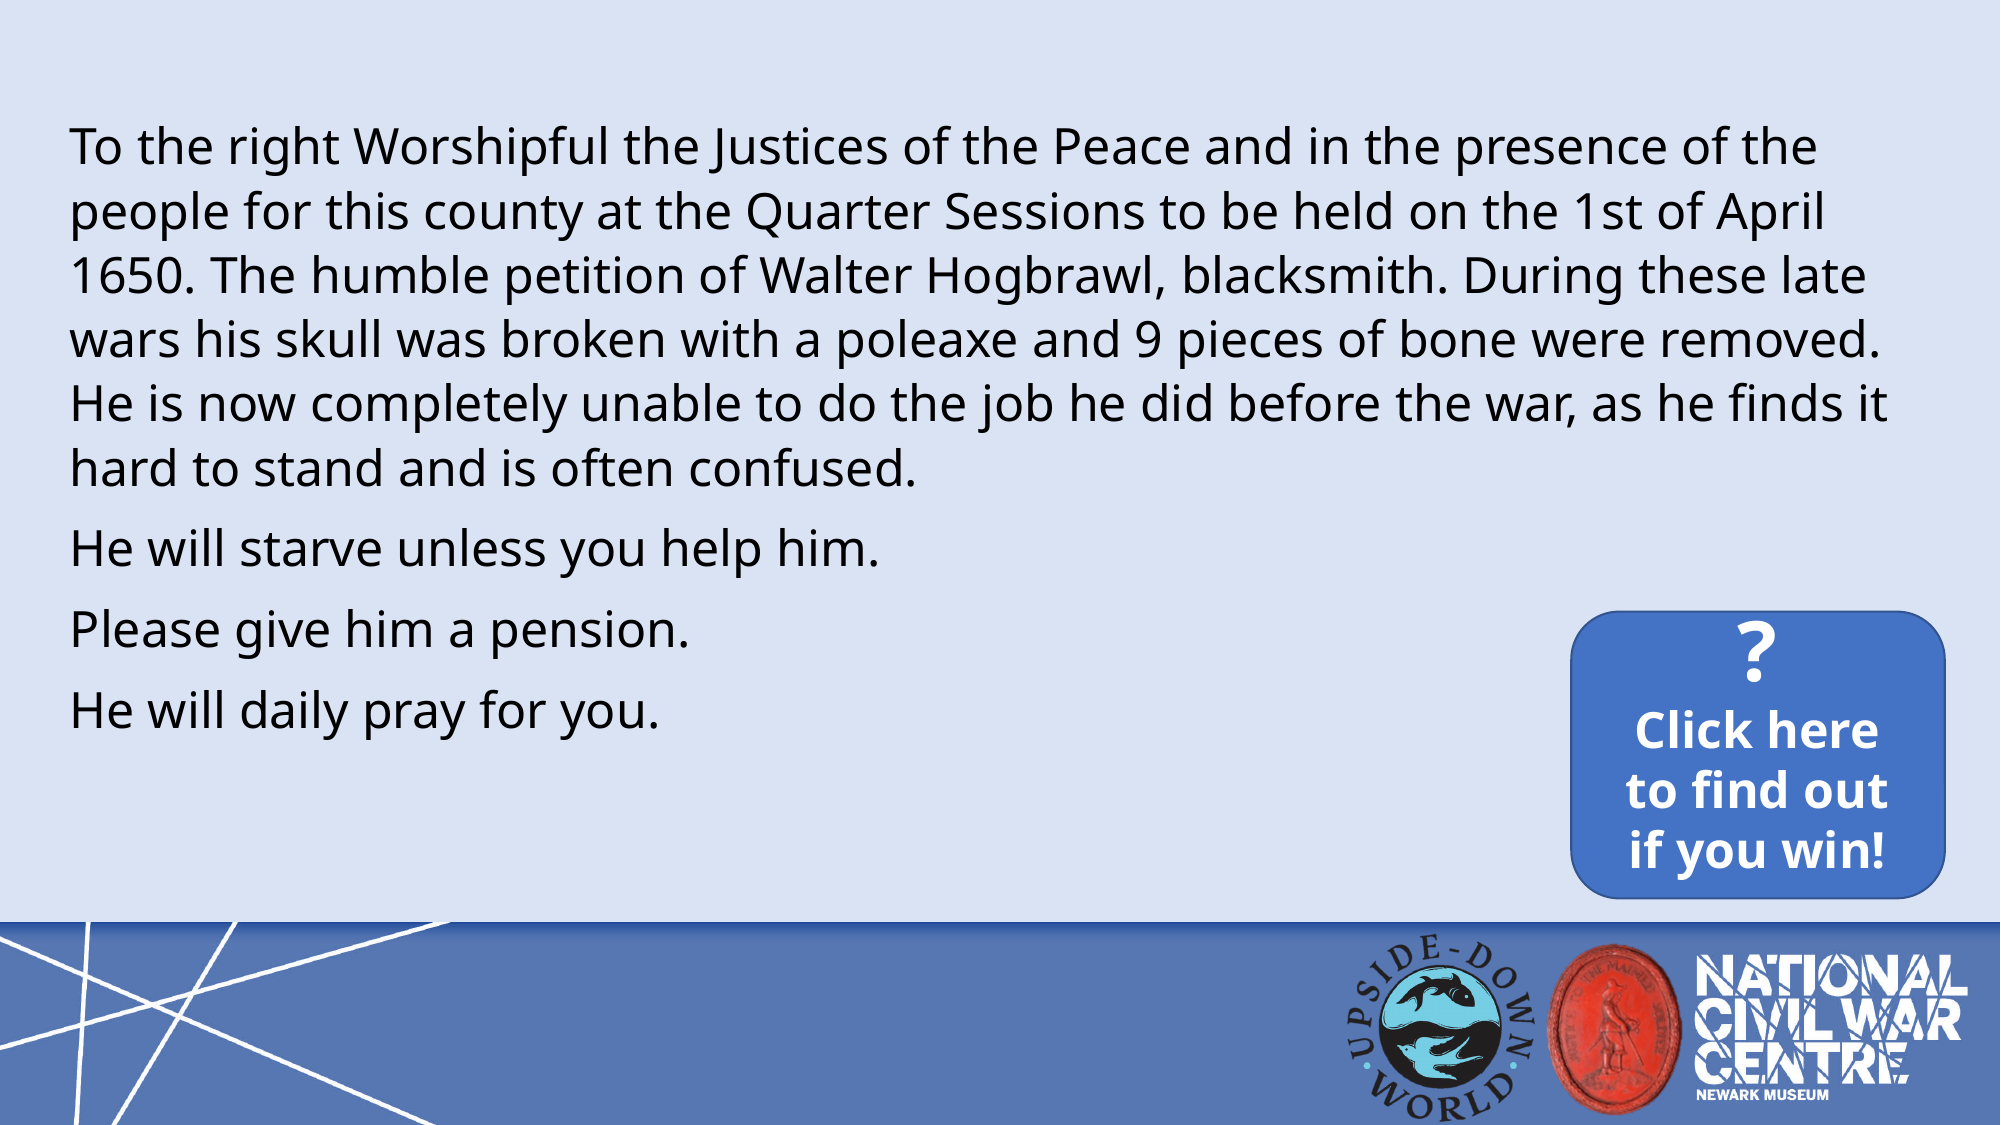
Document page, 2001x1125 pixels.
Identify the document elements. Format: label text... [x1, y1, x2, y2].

text_box [1516, 544, 1978, 922]
text_box To the right Worshipful the Justices of the Peace and in the presence of the people for this county at the Quarter Sessions to be held on the 1st of April 1650. The humble petition of Walter Hogbrawl, blacksmith. During these late wars his skull was broken with a poleaxe and 9 pieces of bone were removed. He is now completely unable to do the job he did before the war, as he finds it hard to stand and is often confused. He will starve unless you help him. Please give him a pension. He will daily pray for you. [54, 38, 1969, 746]
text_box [1571, 590, 1945, 899]
picture [0, 922, 2000, 1125]
